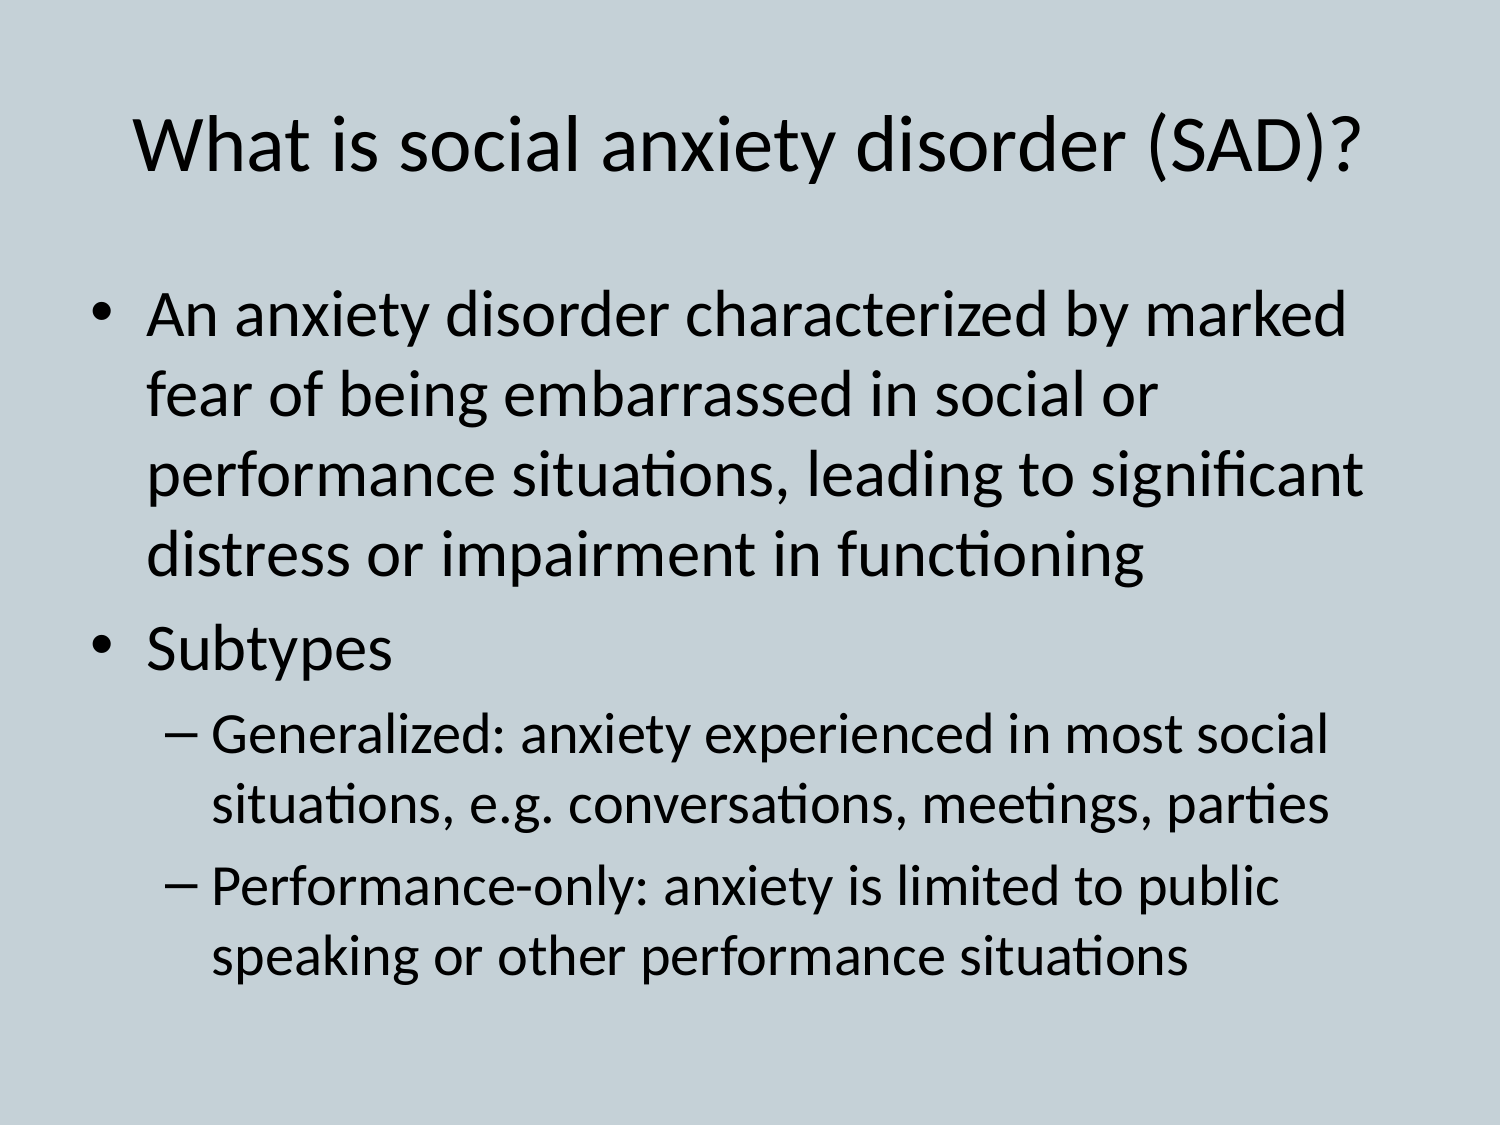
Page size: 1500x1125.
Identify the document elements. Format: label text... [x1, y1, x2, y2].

list An anxiety disorder characterized by marked fear of being embarrassed in social or performance situations, leading to significant distress or impairment in functioning Subtypes Generalized: anxiety experienced in most social situations, e.g. conversations, meetings, parties Performance-only: anxiety is limited to public speaking or other performance situations [75, 262, 1425, 1005]
title What is social anxiety disorder (SAD)? [75, 45, 1425, 233]
